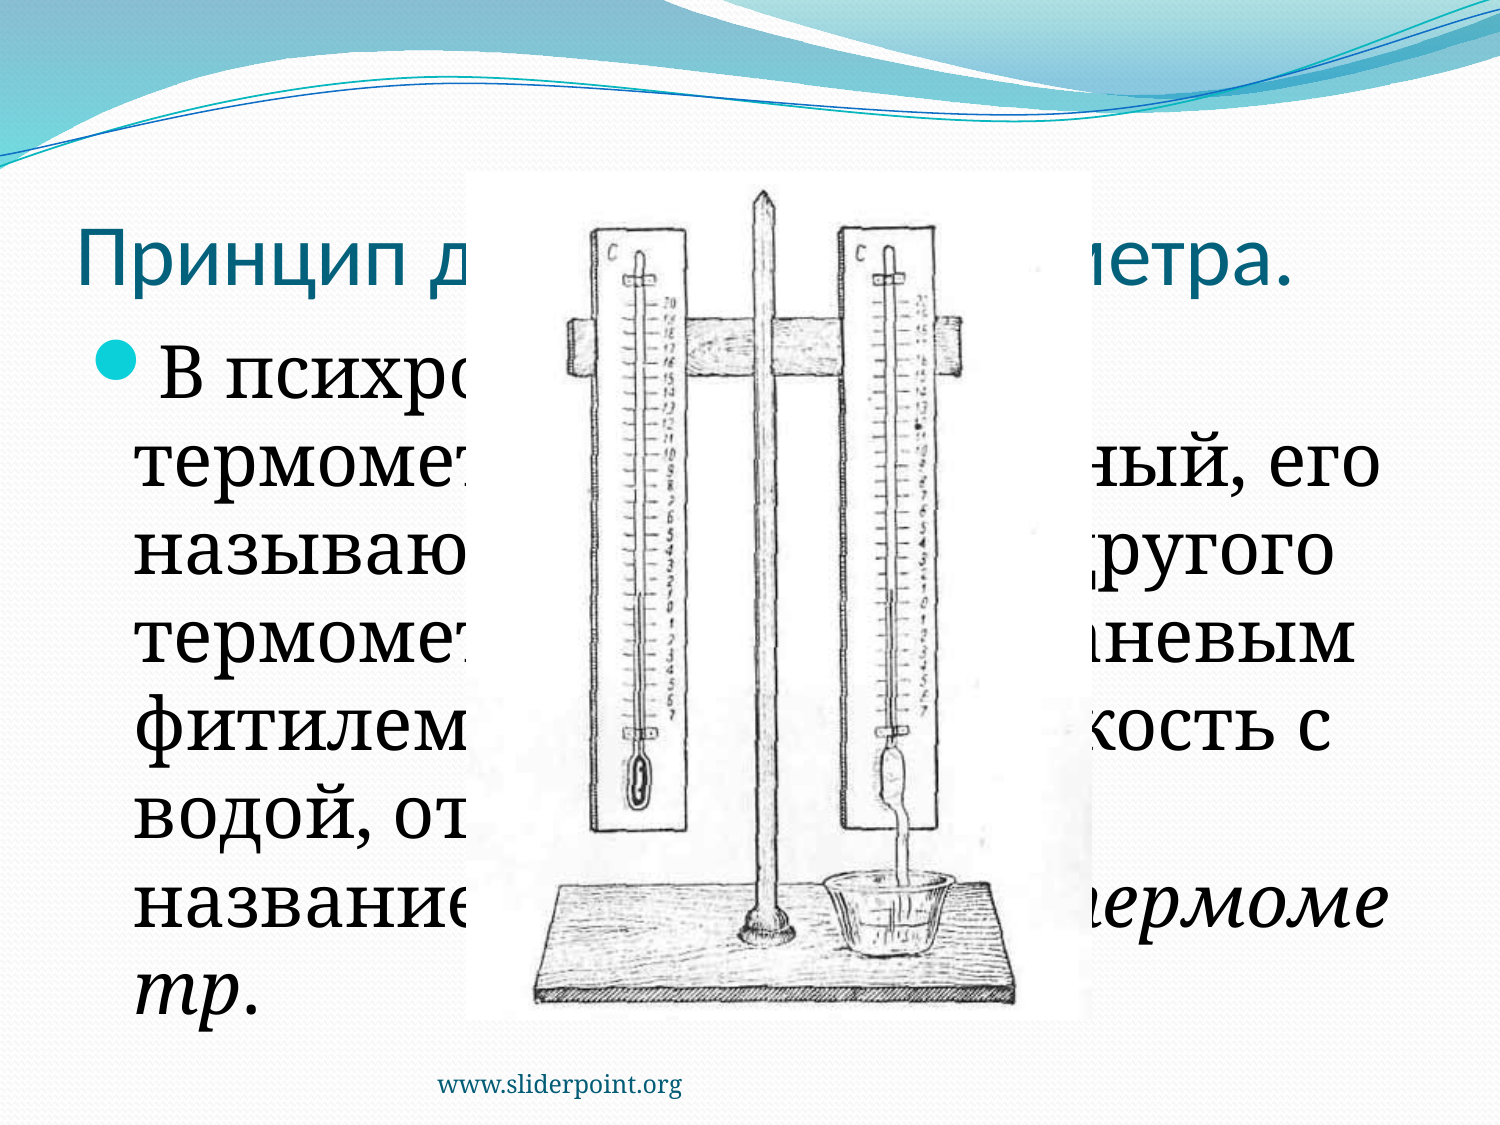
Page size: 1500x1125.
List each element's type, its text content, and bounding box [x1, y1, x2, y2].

picture [465, 172, 1092, 1020]
footer www.sliderpoint.org [437, 1042, 988, 1103]
list В психрометре есть два термометра. Один - обычный, его называют сухим. Колба другого термометра обмотана тканевым фитилем и опущена в емкость с водой, отсюда и название увлажненный термометр. [75, 317, 1425, 1038]
title Принцип действия психрометра. [75, 115, 1425, 303]
